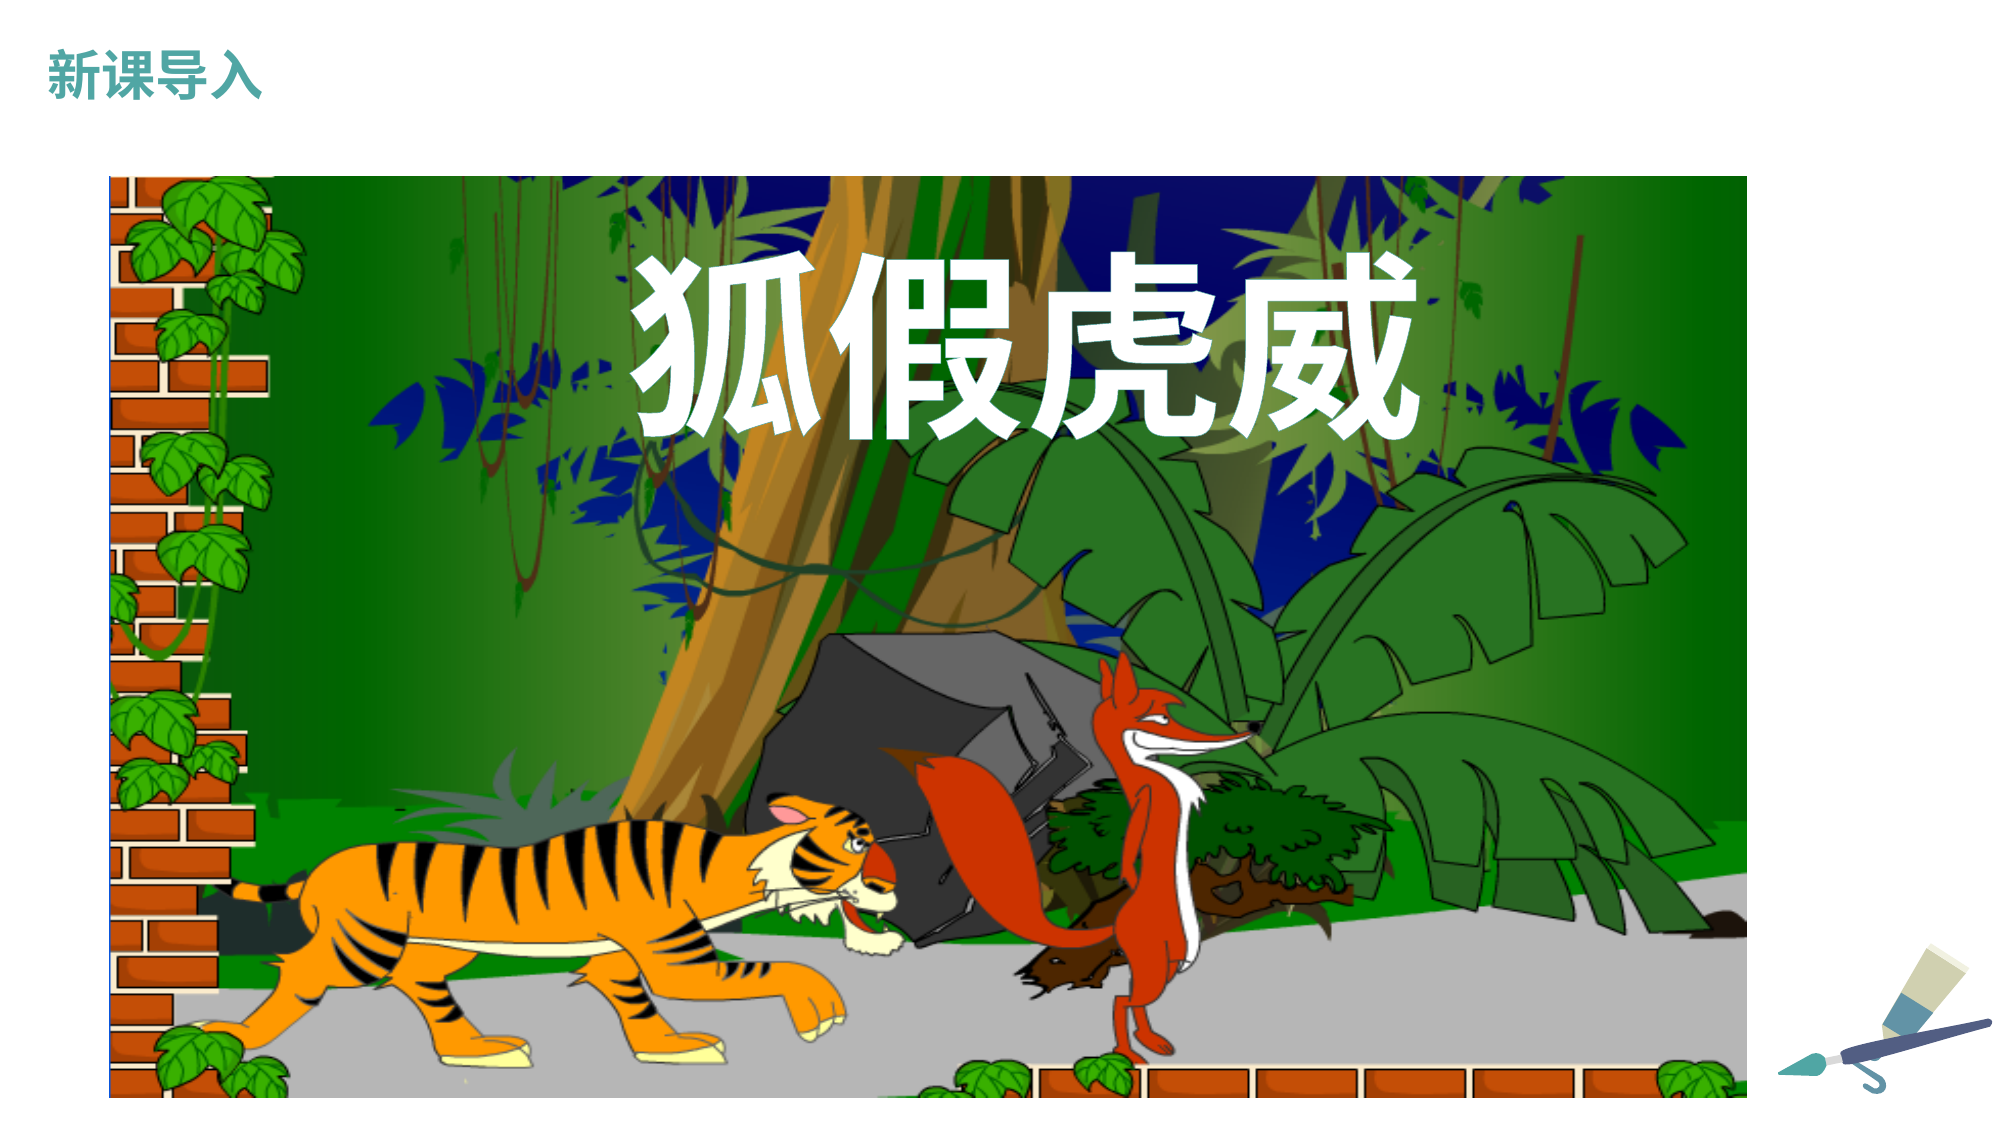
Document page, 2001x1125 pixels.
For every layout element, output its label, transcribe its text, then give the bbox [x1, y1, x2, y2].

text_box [1811, 945, 1974, 1125]
text_box 新课导入 [32, 33, 347, 114]
picture [109, 176, 1747, 1098]
